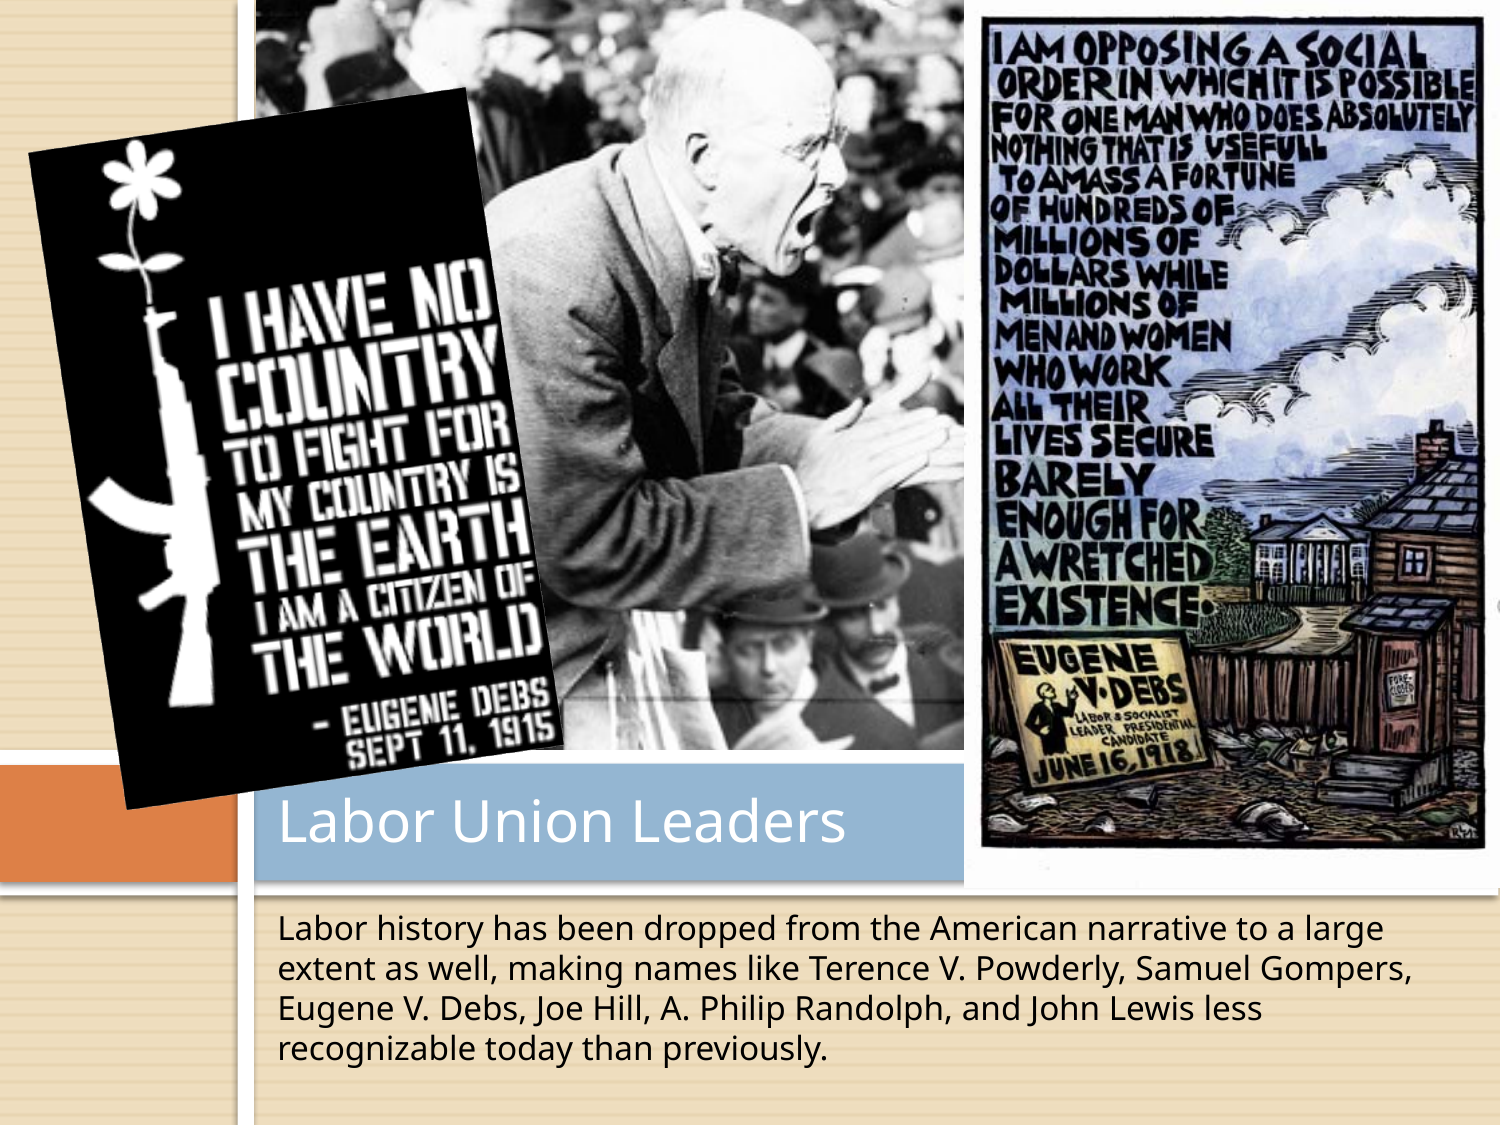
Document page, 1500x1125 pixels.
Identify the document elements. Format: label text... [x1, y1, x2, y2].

list Labor history has been dropped from the American narrative to a large extent as well, making names like Terence V. Powderly, Samuel Gompers, Eugene V. Debs, Joe Hill, A. Philip Randolph, and John Lewis less recognizable today than previously. [262, 900, 1463, 1075]
picture [29, 0, 1500, 888]
title Labor Union Leaders [262, 762, 957, 875]
